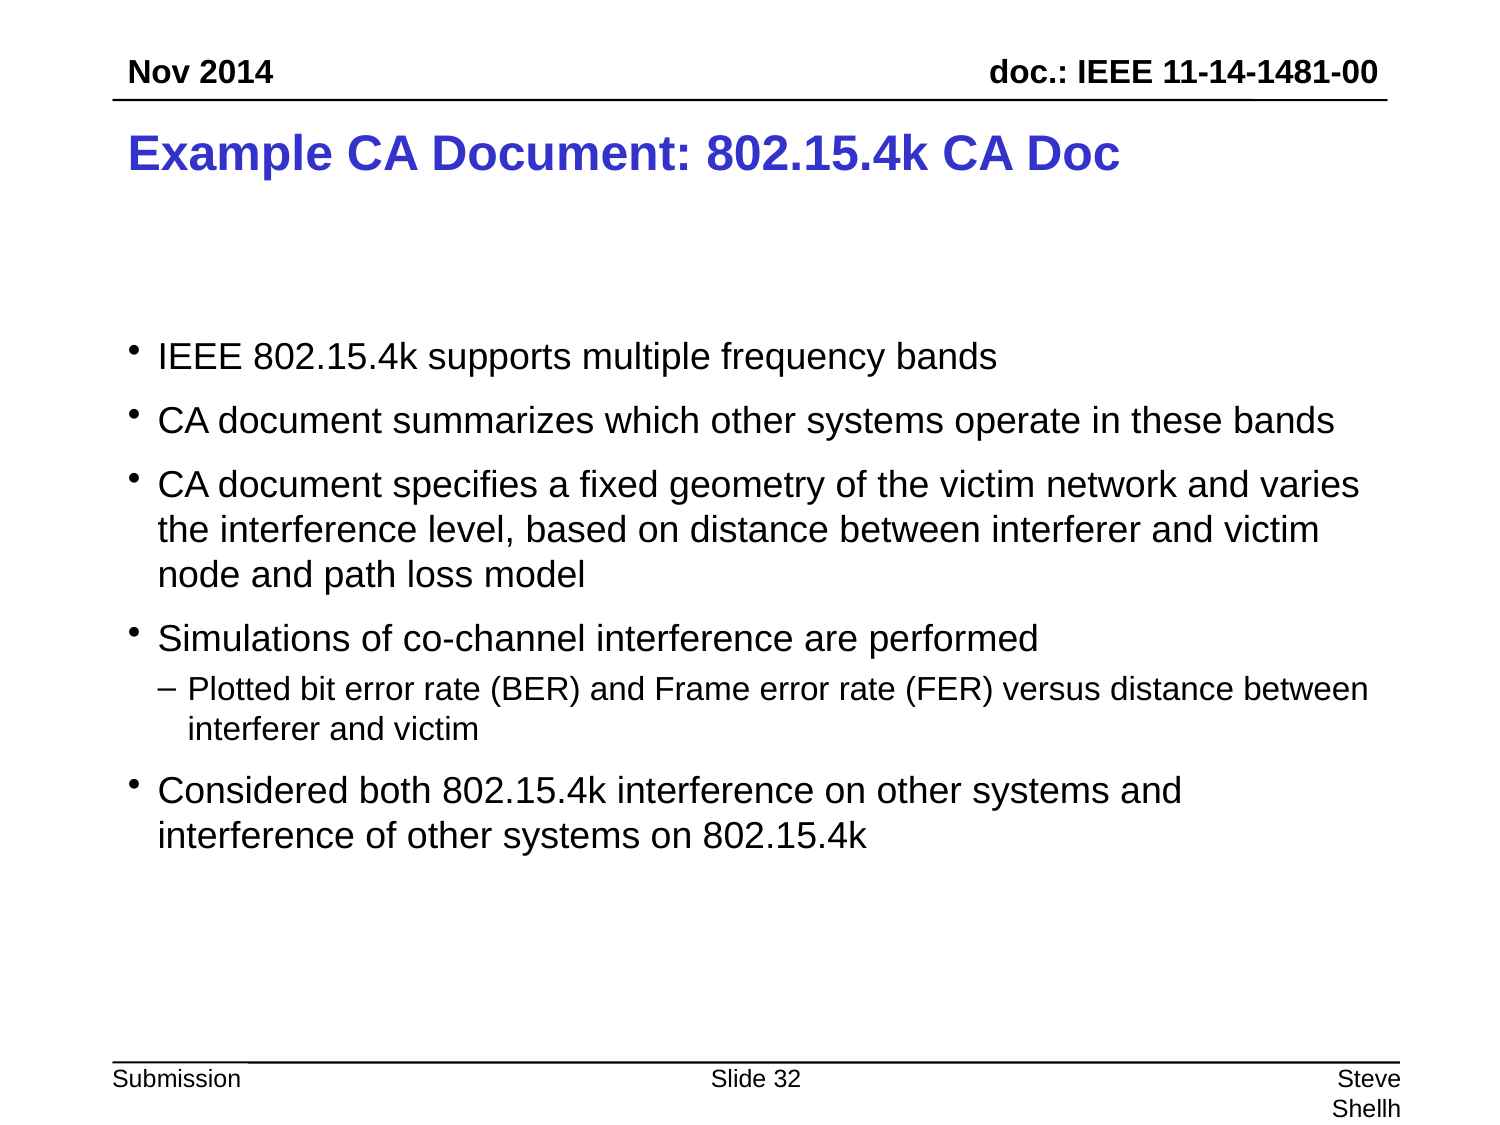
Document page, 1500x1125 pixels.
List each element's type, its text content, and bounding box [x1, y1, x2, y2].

slide_number Slide 32 [709, 1061, 803, 1093]
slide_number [112, 40, 463, 101]
title Example CA Document: 802.15.4k CA Doc [112, 112, 1388, 288]
list IEEE 802.15.4k supports multiple frequency bands CA document summarizes which other systems operate in these bands CA document specifies a fixed geometry of the victim network and varies the interference level, based on distance between interferer and victim node and path loss model Simulations of co-channel interference are performed Plotted bit error rate (BER) and Frame error rate (FER) versus distance between interferer and victim Considered both 802.15.4k interference on other systems and interference of other systems on 802.15.4k [112, 324, 1388, 1000]
footer Steve Shellhammer, Qualcomm [1320, 1061, 1402, 1093]
